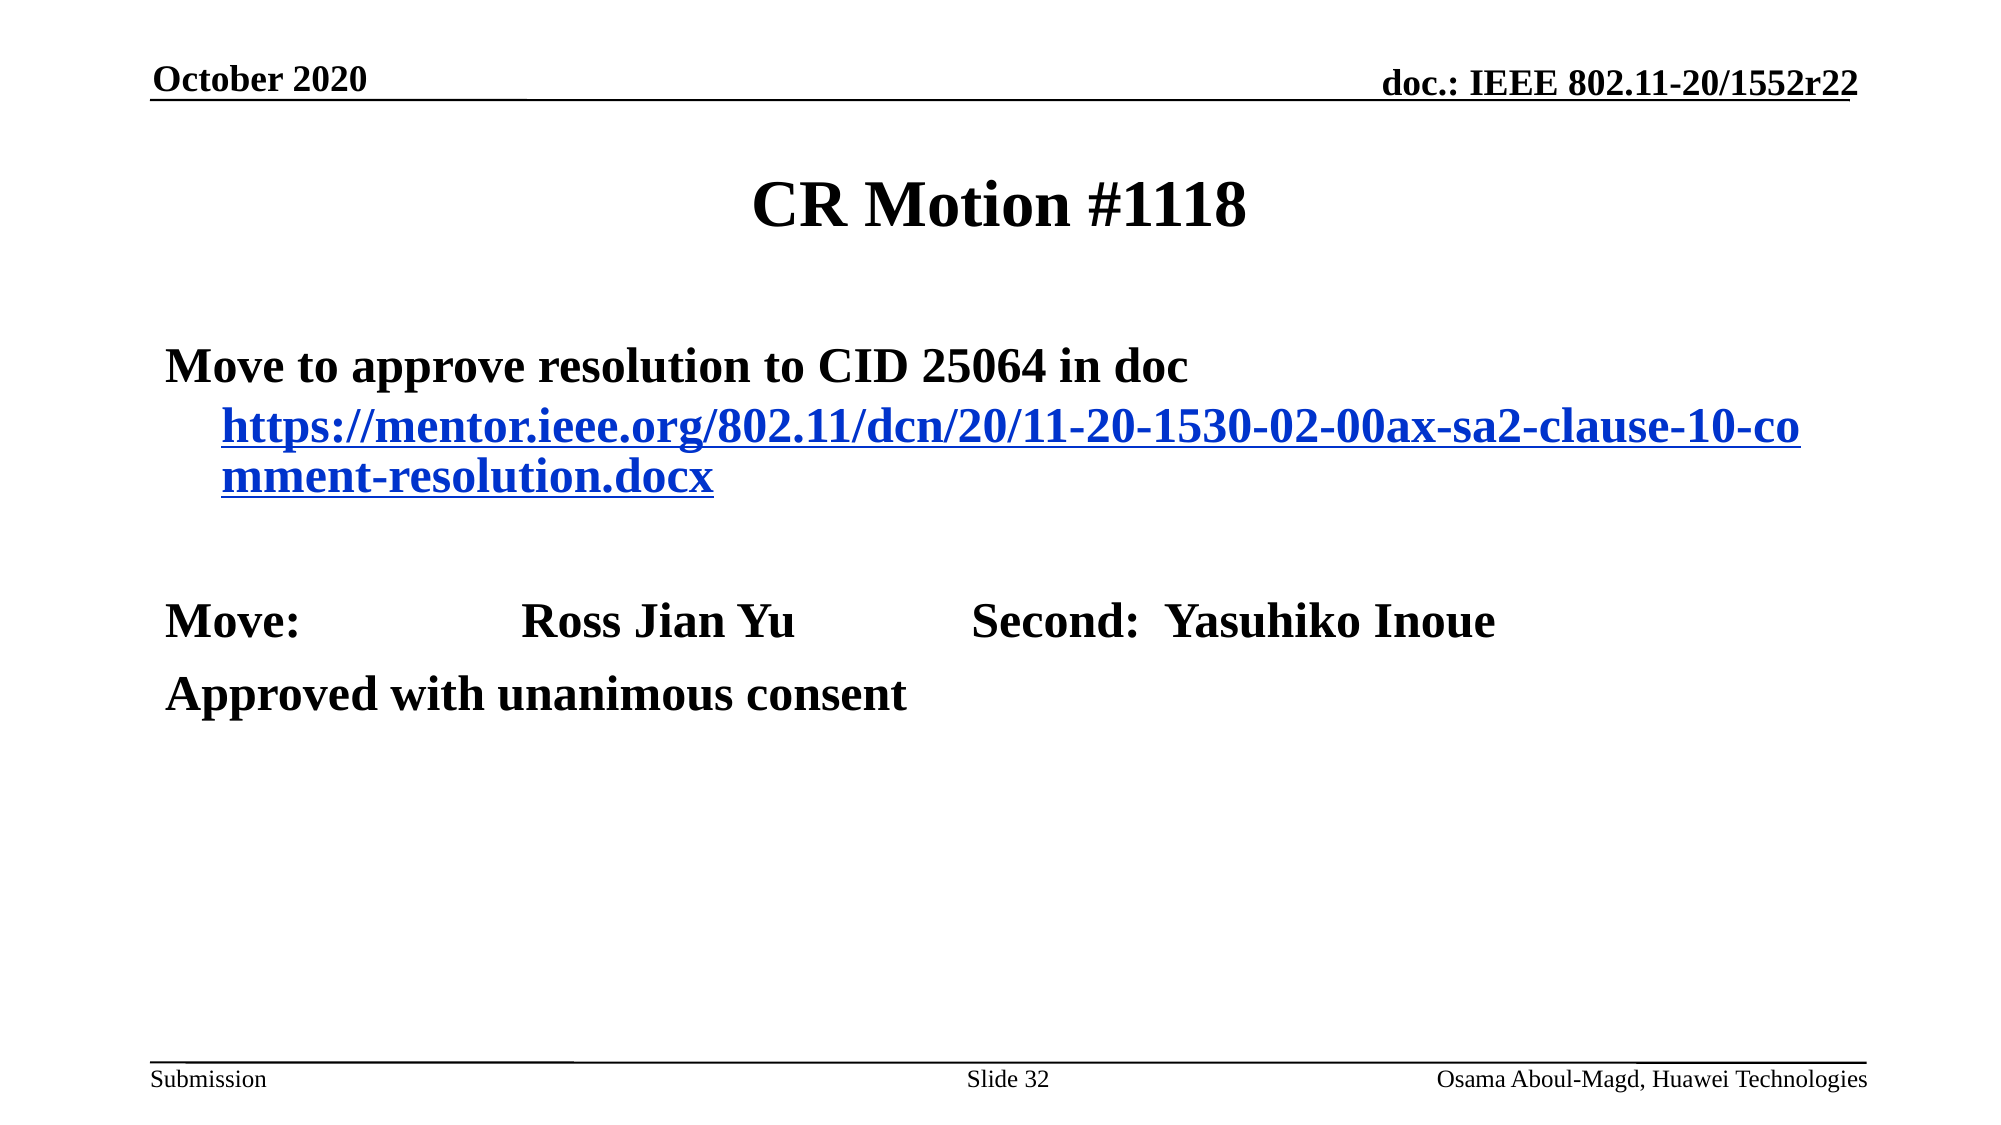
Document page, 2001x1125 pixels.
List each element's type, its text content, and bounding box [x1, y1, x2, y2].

footer Osama Aboul-Magd, Huawei Technologies [1171, 1061, 1869, 1093]
list Move to approve resolution to CID 25064 in doc https://mentor.ieee.org/802.11/dcn/20/11-20-1530-02-00ax-sa2-clause-10-comment-resolution.docx Move: Ross Jian Yu Second: Yasuhiko Inoue Approved with unanimous consent [149, 324, 1850, 1000]
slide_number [152, 54, 563, 100]
title CR Motion #1118 [149, 112, 1850, 288]
slide_number Slide 32 [950, 1061, 1067, 1123]
